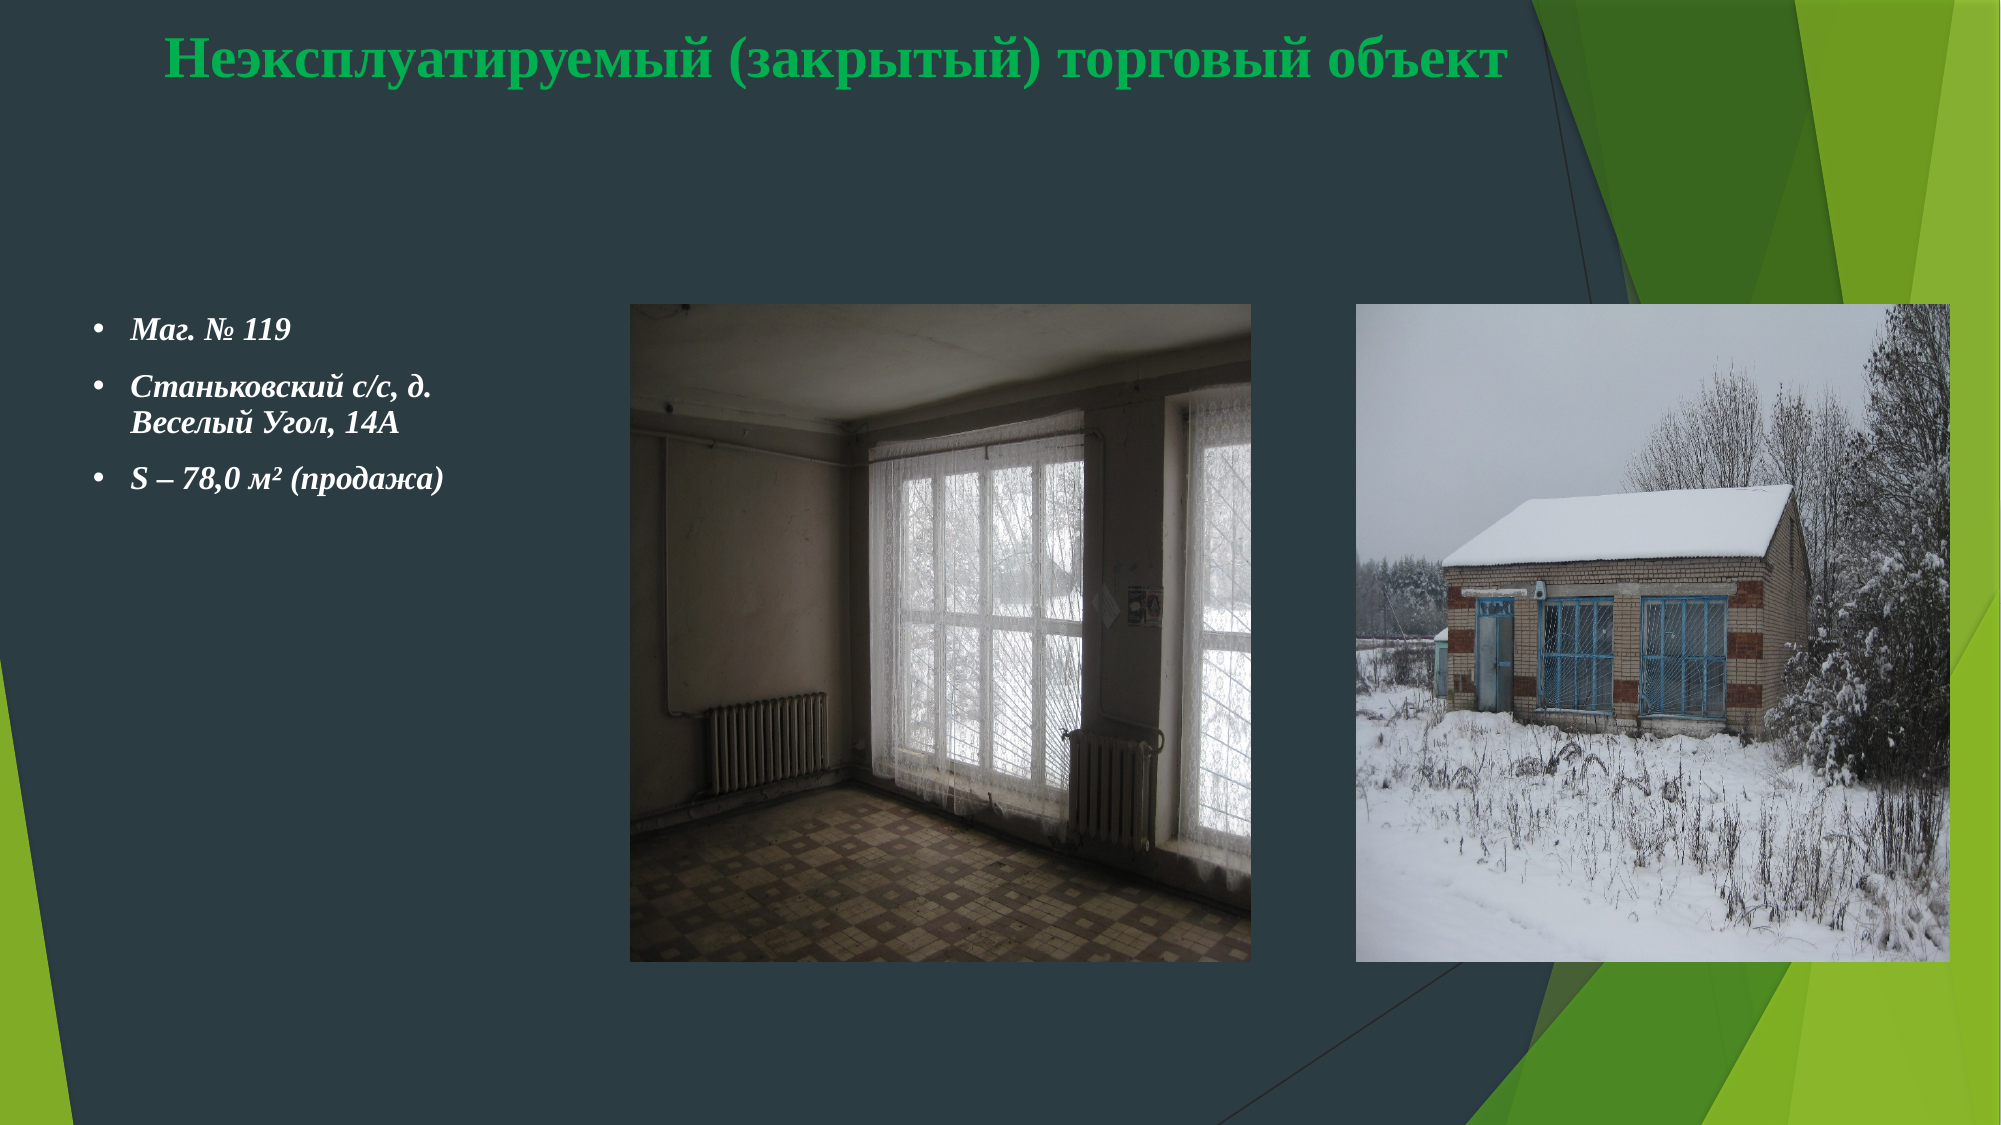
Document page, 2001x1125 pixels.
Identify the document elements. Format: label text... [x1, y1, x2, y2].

text_box Маг. № 119 Станьковский с/с, д. Веселый Угол, 14А S – 78,0 м² (продажа) [77, 304, 578, 861]
picture [629, 303, 1252, 962]
title Неэксплуатируемый (закрытый) торговый объект [137, 10, 1536, 201]
picture [1355, 303, 1951, 962]
